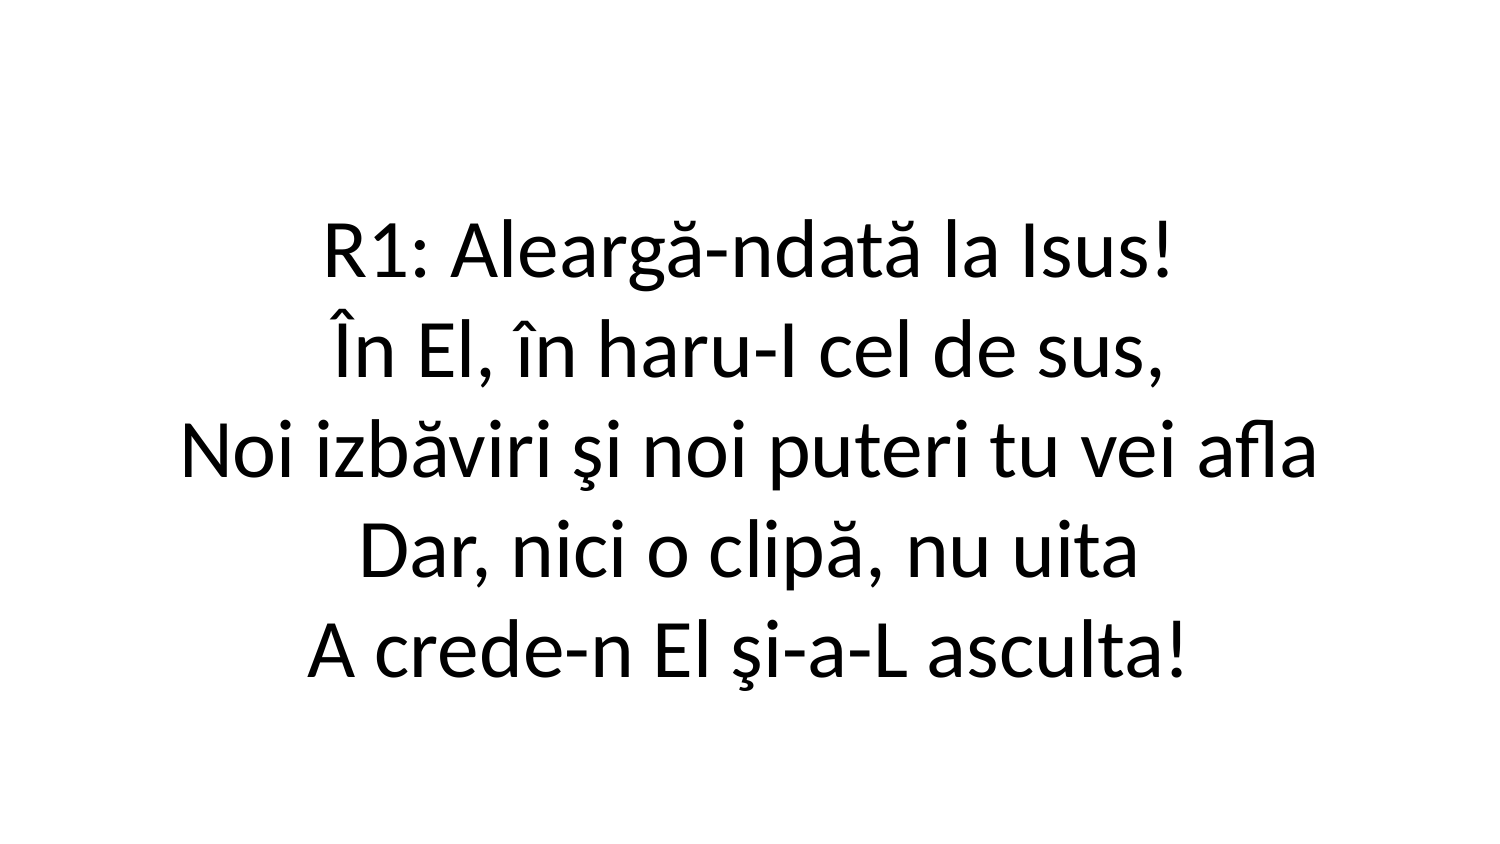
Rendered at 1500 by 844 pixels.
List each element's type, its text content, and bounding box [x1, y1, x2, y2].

text_box R1: Aleargă-ndată la Isus! În El, în haru-I cel de sus, Noi izbăviri şi noi puteri tu vei afla Dar, nici o clipă, nu uita A crede-n El şi-a-L asculta! [164, 142, 1336, 702]
